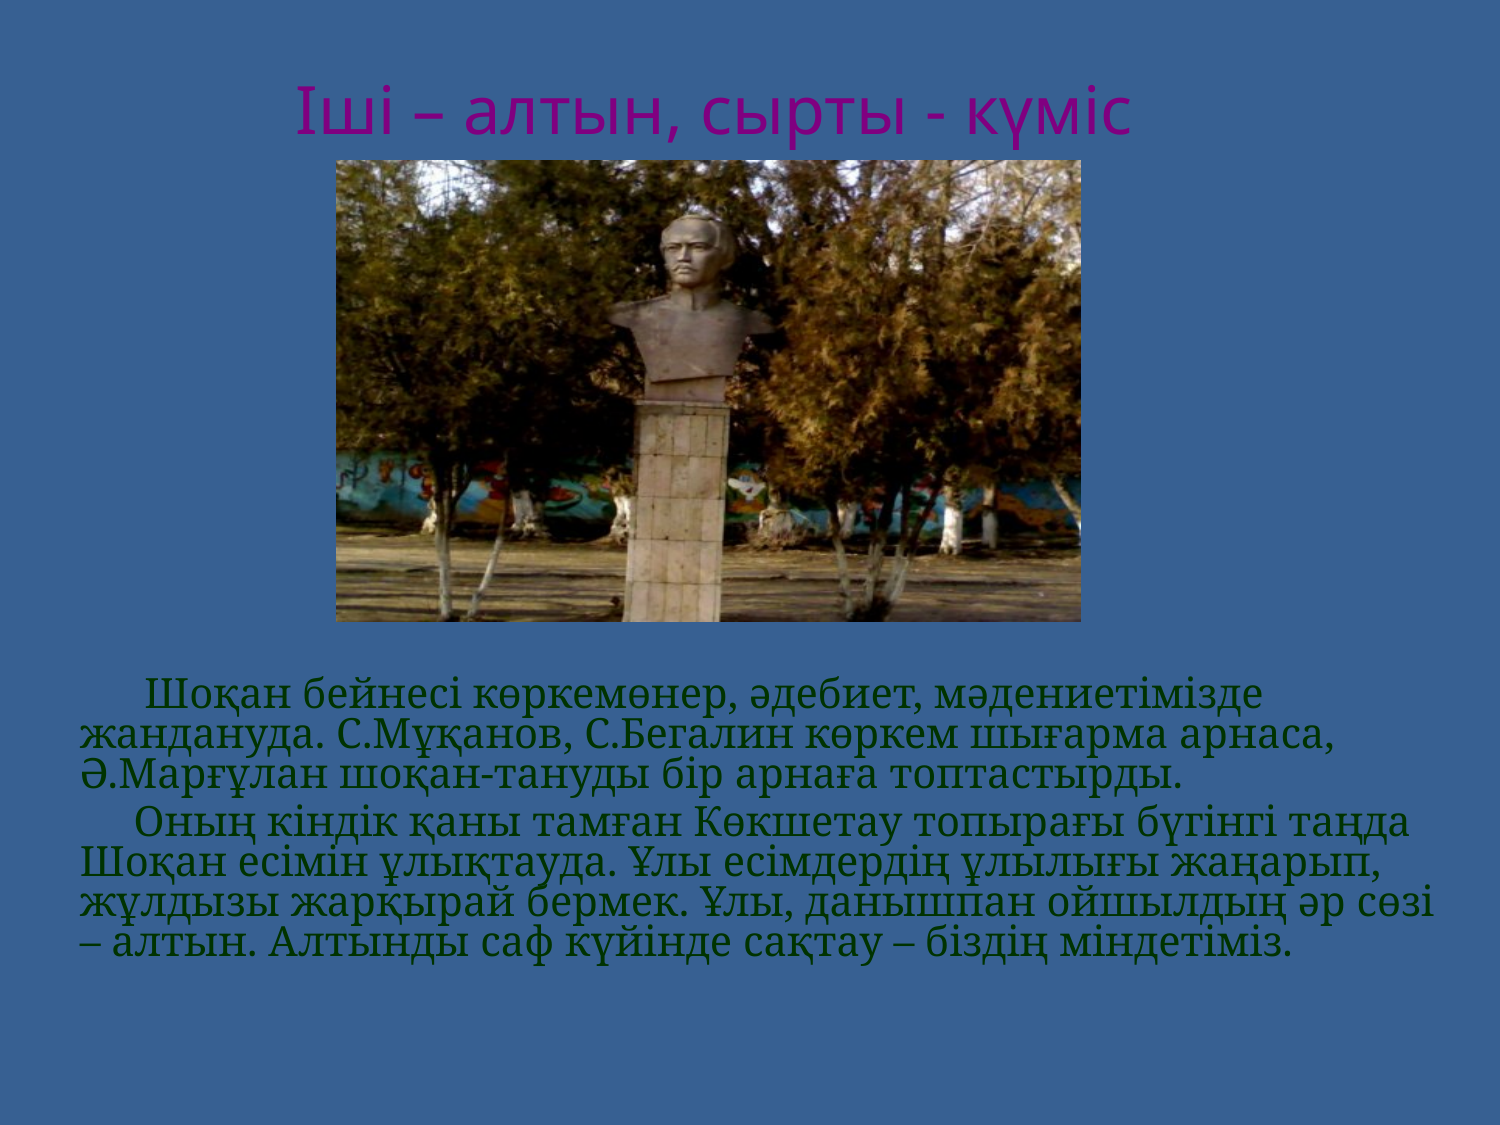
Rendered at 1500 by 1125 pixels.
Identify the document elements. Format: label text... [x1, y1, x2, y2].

picture [336, 160, 1081, 622]
title Іші – алтын, сырты - күміс [100, 54, 1329, 162]
list Шоқан бейнесі көркемөнер, әдебиет, мәдениетімізде жандануда. С.Мұқанов, С.Бегалин көркем шығарма арнаса, Ә.Марғұлан шоқан-тануды бір арнаға топтастырды. Оның кіндік қаны тамған Көкшетау топырағы бүгінгі таңда Шоқан есімін ұлықтауда. Ұлы есімдердің ұлылығы жаңарып, жұлдызы жарқырай бермек. Ұлы, данышпан ойшылдың әр сөзі – алтын. Алтынды саф күйінде сақтау – біздің міндетіміз. [64, 668, 1451, 1059]
